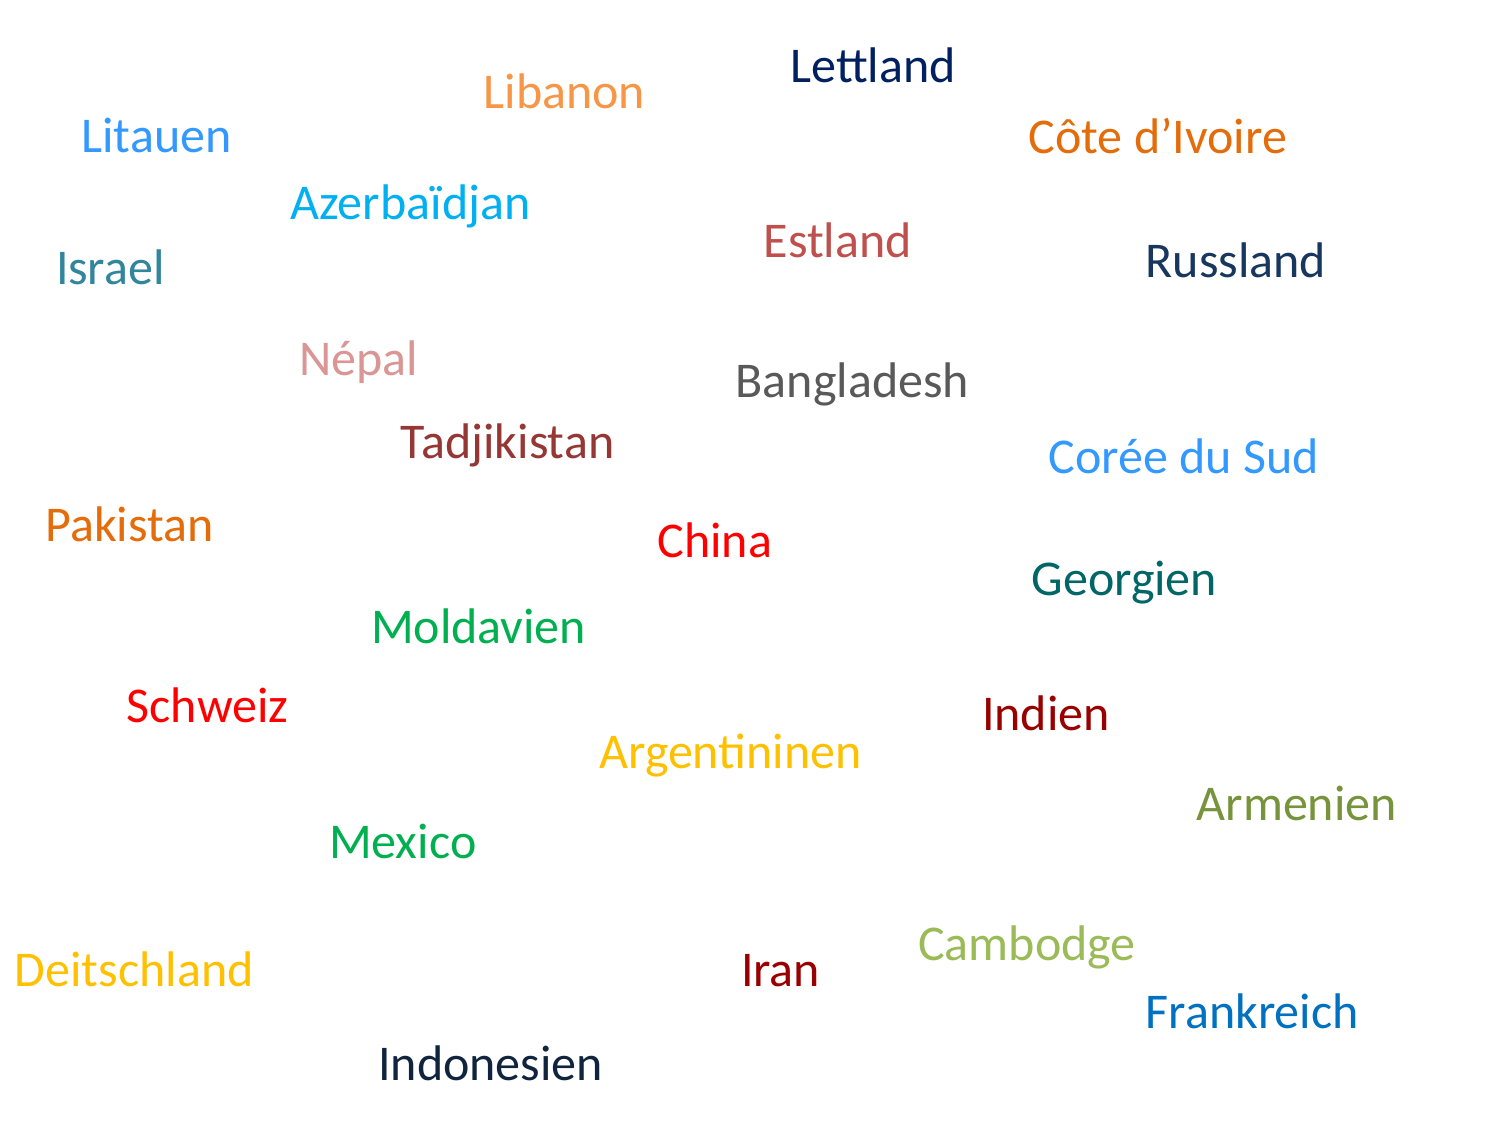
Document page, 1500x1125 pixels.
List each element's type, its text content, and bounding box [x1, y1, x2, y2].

text_box Indonesien [363, 1023, 845, 1098]
text_box Georgien [1016, 537, 1407, 613]
text_box Cambodge [903, 902, 1500, 978]
text_box Schweiz [112, 665, 561, 740]
text_box Estland [748, 200, 1173, 275]
text_box Lettland [775, 25, 1048, 100]
text_box Côte d’Ivoire [1013, 96, 1407, 172]
text_box Litauen [66, 94, 705, 170]
text_box Armenien [1181, 763, 1500, 838]
text_box Indien [967, 673, 1429, 749]
text_box Russland [1130, 220, 1450, 296]
text_box Argentininen [584, 711, 1046, 787]
text_box Tadjikistan [385, 401, 930, 476]
text_box Iran [726, 928, 1171, 1004]
text_box Libanon [468, 50, 941, 126]
text_box Frankreich [1130, 978, 1461, 1046]
text_box Népal [284, 317, 705, 393]
text_box Deitschland [0, 928, 449, 1004]
text_box Corée du Sud [1033, 415, 1448, 491]
text_box Azerbaïdjan [275, 162, 762, 238]
text_box Bangladesh [720, 339, 993, 415]
text_box Israel [41, 226, 408, 302]
text_box China [642, 500, 1206, 575]
text_box Mexico [314, 801, 817, 876]
text_box Moldavien [356, 586, 688, 662]
text_box Pakistan [30, 484, 521, 560]
